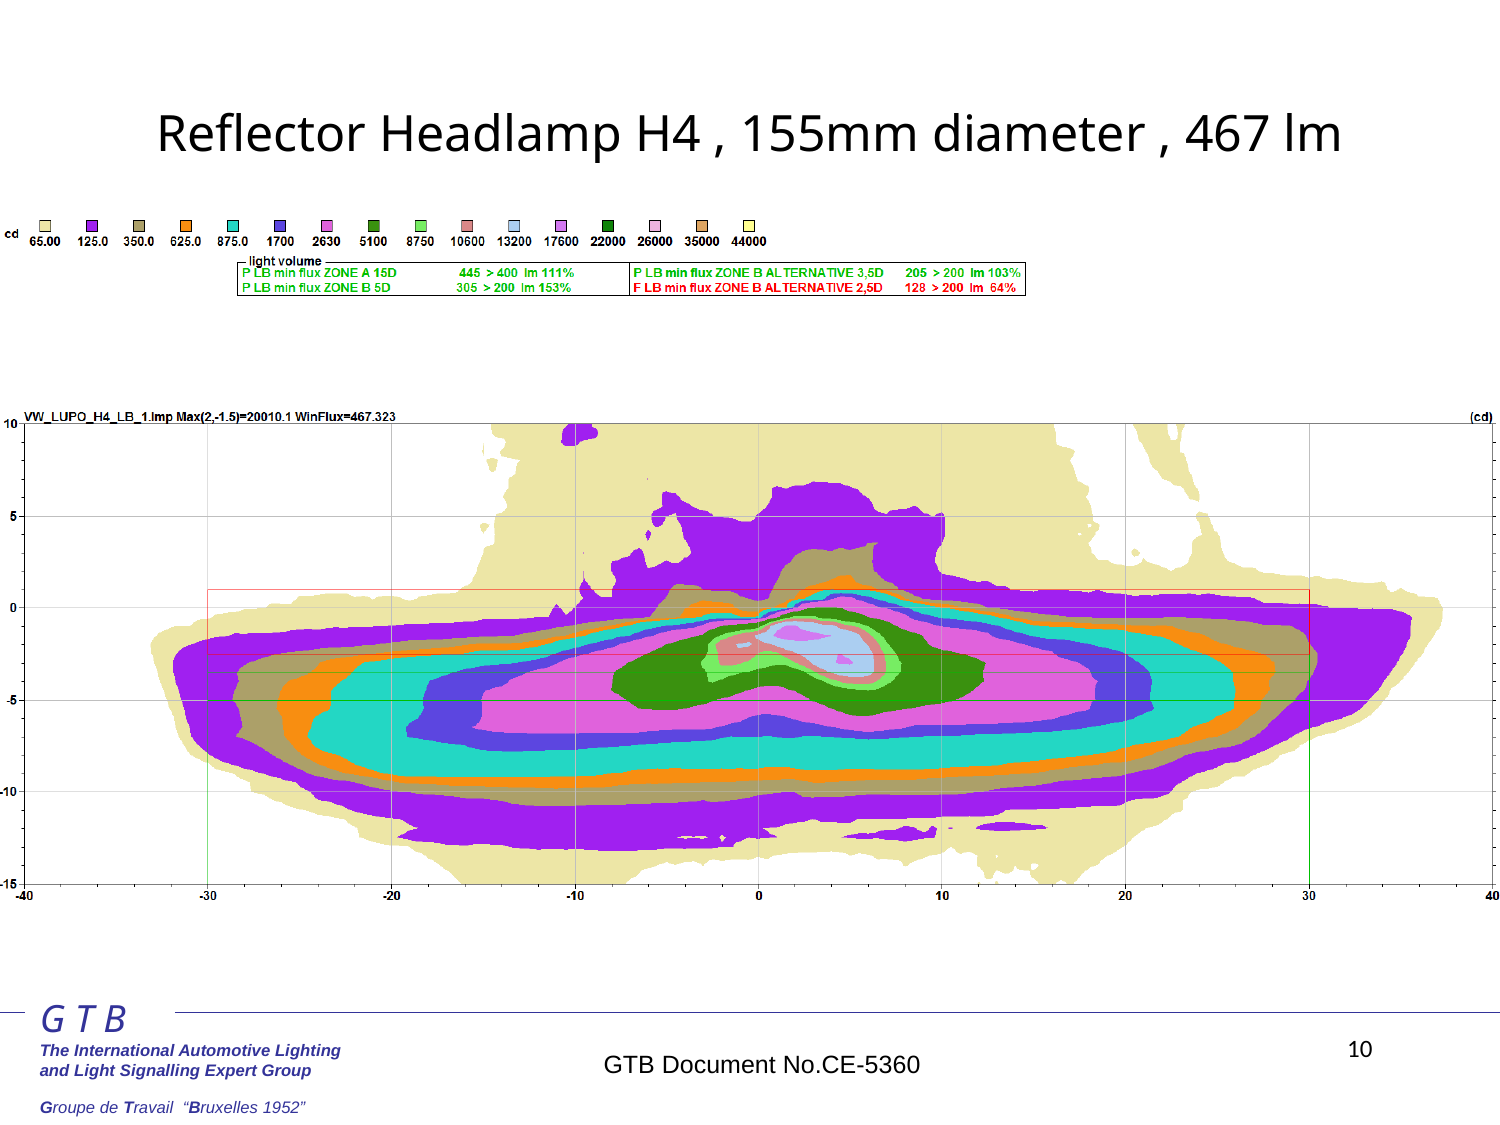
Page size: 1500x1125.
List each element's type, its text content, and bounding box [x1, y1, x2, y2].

slide_number 10 [1074, 1024, 1388, 1101]
text_box GTB Document No.CE-5360 [505, 1025, 1020, 1101]
picture [0, 215, 1500, 910]
title Reflector Headlamp H4 , 155mm diameter , 467 lm [112, 37, 1388, 213]
